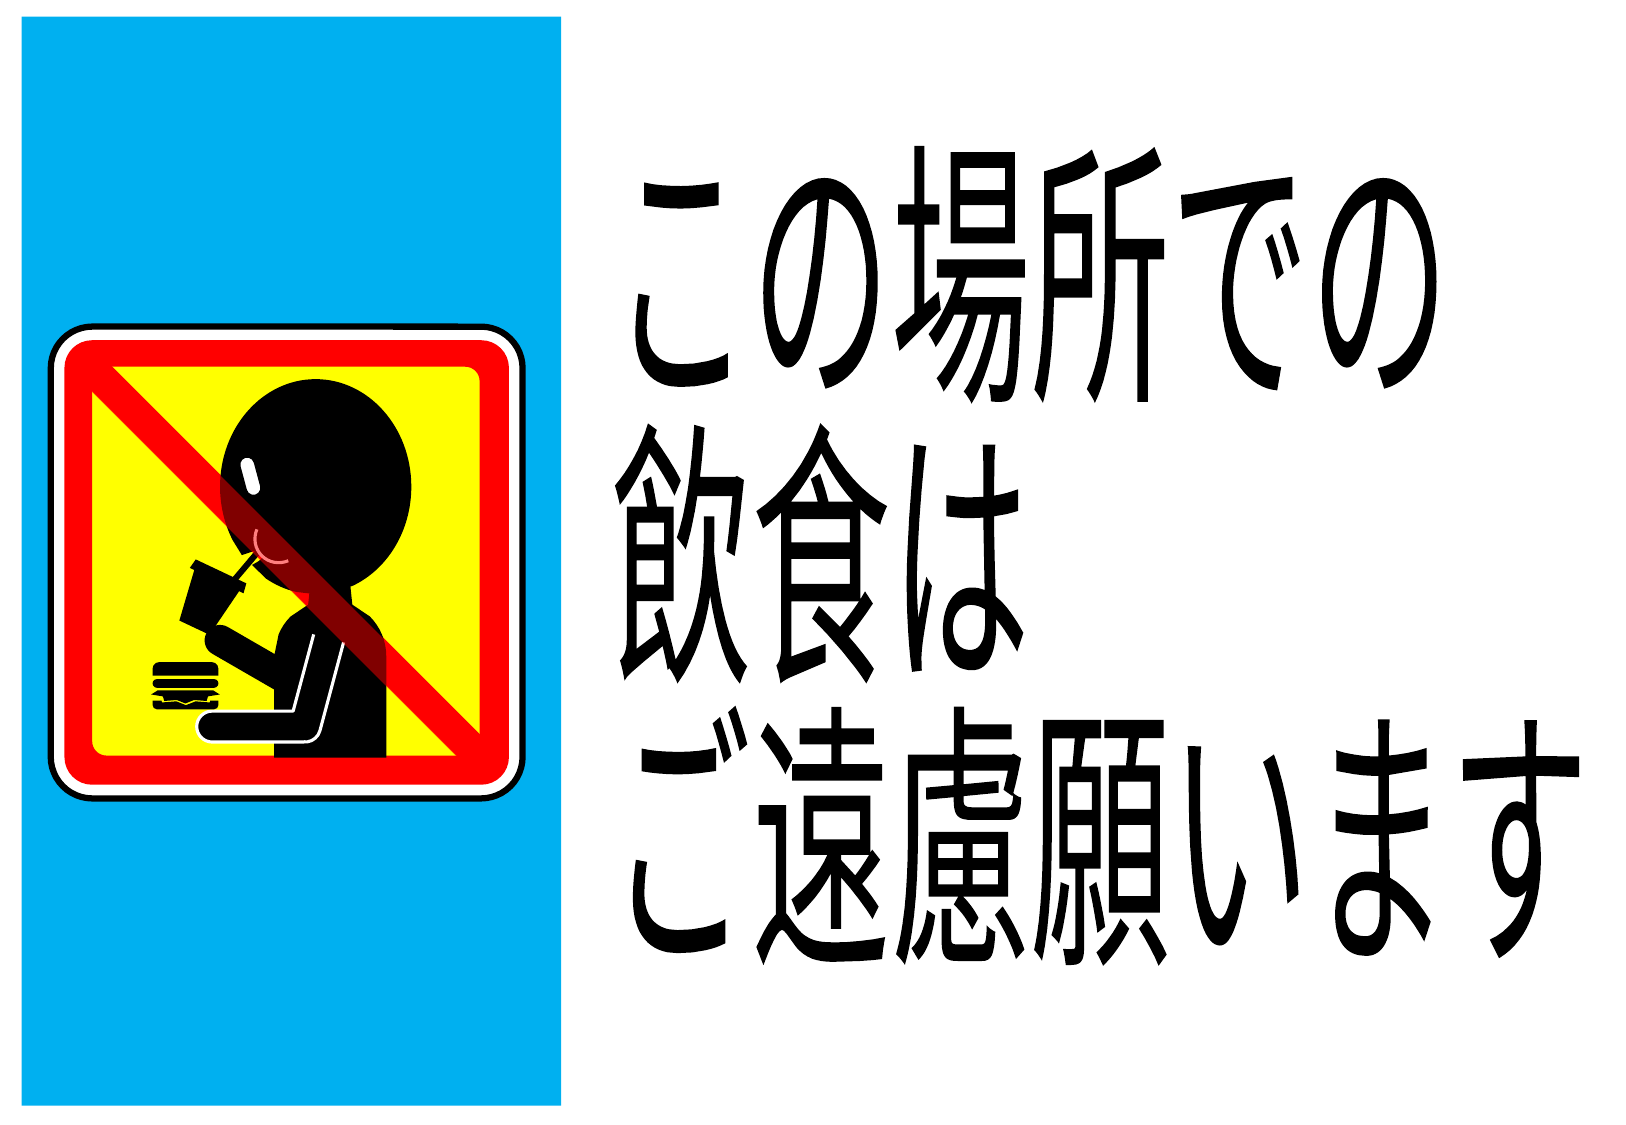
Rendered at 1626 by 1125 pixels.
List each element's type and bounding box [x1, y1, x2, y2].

text_box [20, 14, 563, 1108]
text_box [50, 326, 523, 799]
